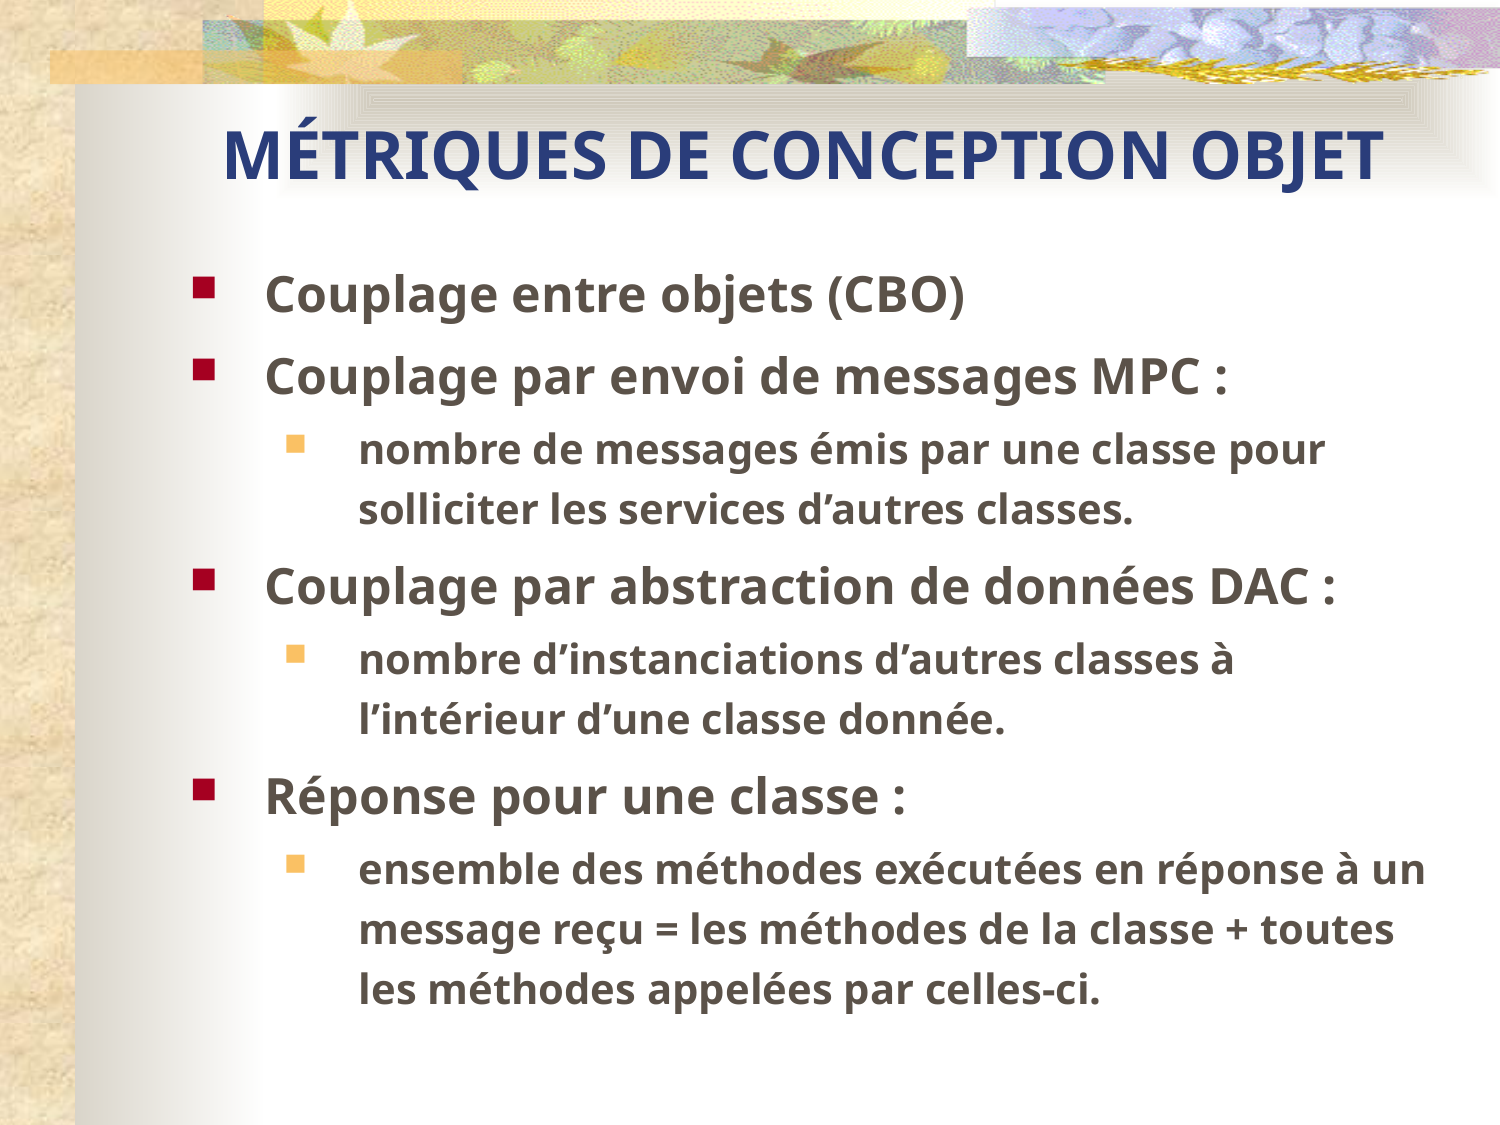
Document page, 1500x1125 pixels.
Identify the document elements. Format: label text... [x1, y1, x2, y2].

picture [0, 0, 1500, 1125]
list Couplage entre objets (CBO) Couplage par envoi de messages MPC : nombre de messages émis par une classe pour solliciter les services d’autres classes. Couplage par abstraction de données DAC : nombre d’instanciations d’autres classes à l’intérieur d’une classe donnée. Réponse pour une classe : ensemble des méthodes exécutées en réponse à un message reçu = les méthodes de la classe + toutes les méthodes appelées par celles-ci. [174, 242, 1451, 1021]
title MÉTRIQUES DE CONCEPTION OBJET [174, 111, 1451, 201]
